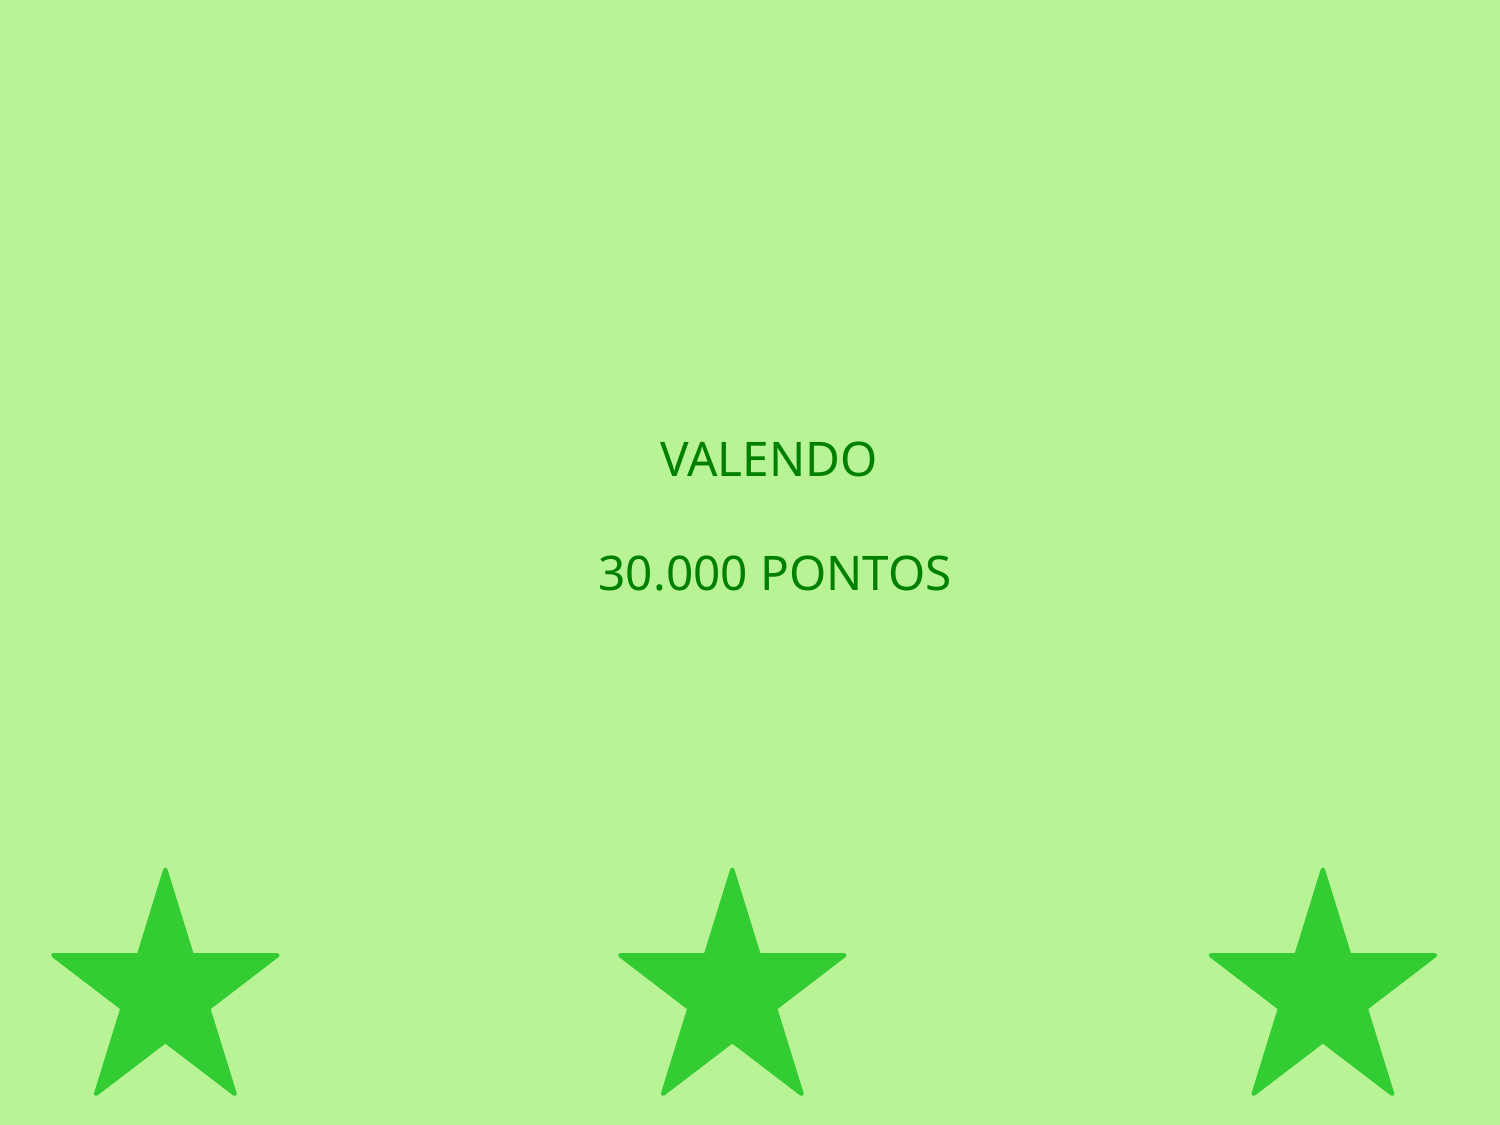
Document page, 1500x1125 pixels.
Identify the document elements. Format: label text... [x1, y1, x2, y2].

text_box [618, 867, 847, 1096]
text_box [51, 867, 280, 1096]
title VALENDO 30.000 PONTOS [100, 420, 1451, 609]
text_box [1208, 867, 1438, 1096]
